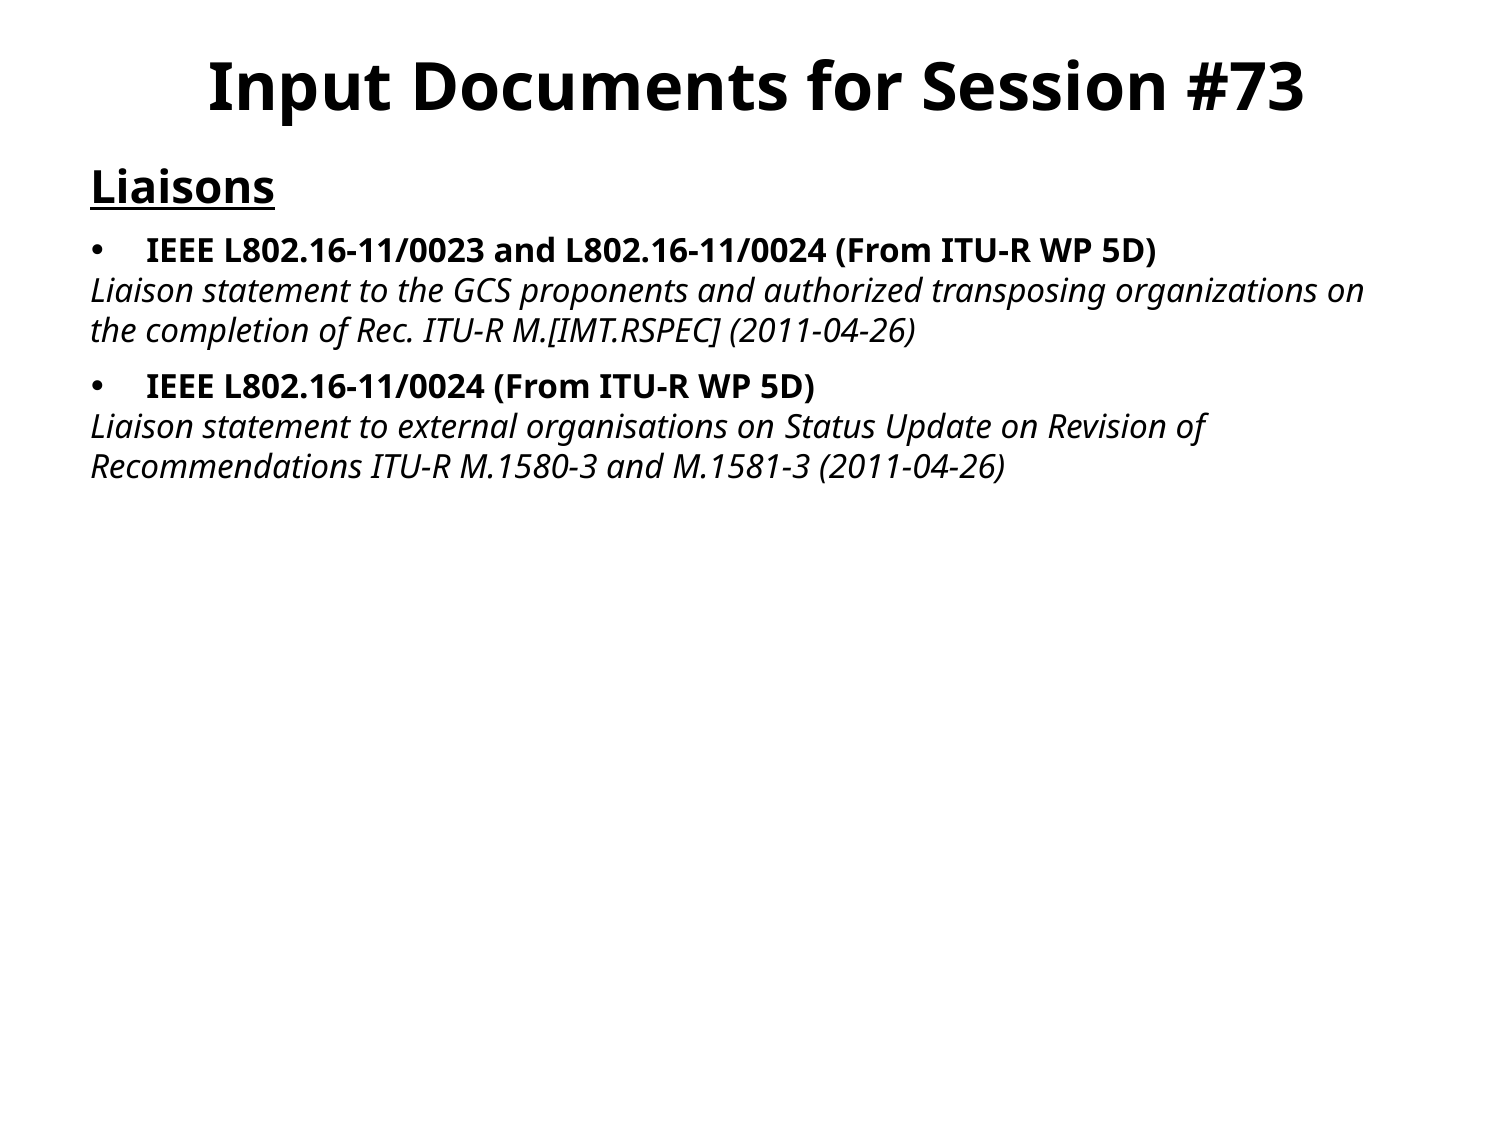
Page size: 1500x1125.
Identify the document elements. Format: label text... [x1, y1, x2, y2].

list Liaisons IEEE L802.16-11/0023 and L802.16-11/0024 (From ITU-R WP 5D) Liaison statement to the GCS proponents and authorized transposing organizations on the completion of Rec. ITU-R M.[IMT.RSPEC] (2011-04-26) IEEE L802.16-11/0024 (From ITU-R WP 5D) Liaison statement to external organisations on Status Update on Revision of Recommendations ITU-R M.1580-3 and M.1581-3 (2011-04-26) [75, 149, 1425, 1063]
title Input Documents for Session #73 [75, 36, 1425, 149]
